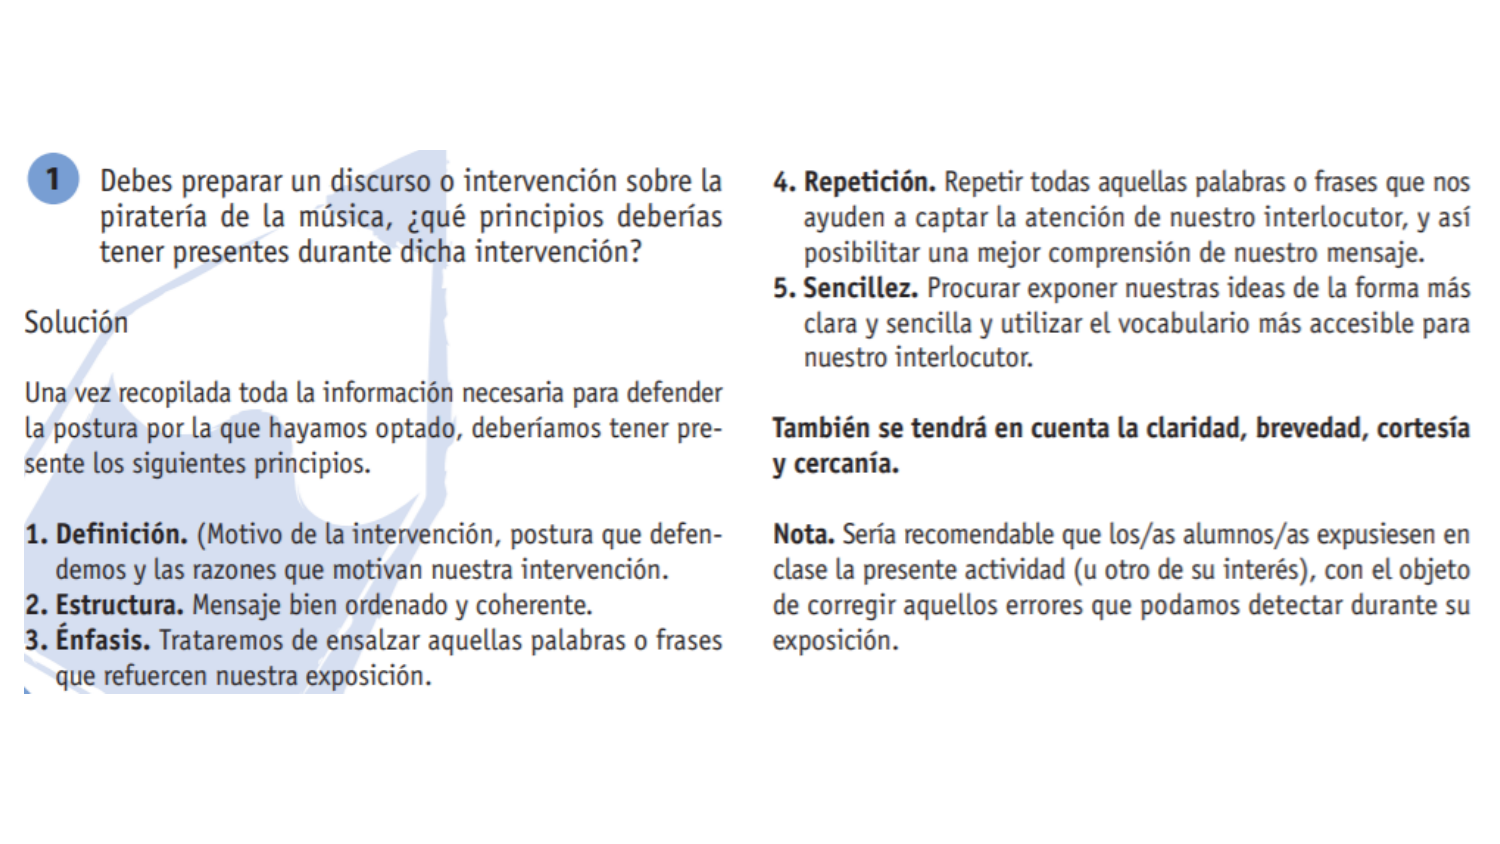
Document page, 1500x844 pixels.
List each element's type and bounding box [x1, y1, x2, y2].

picture [24, 150, 1476, 694]
